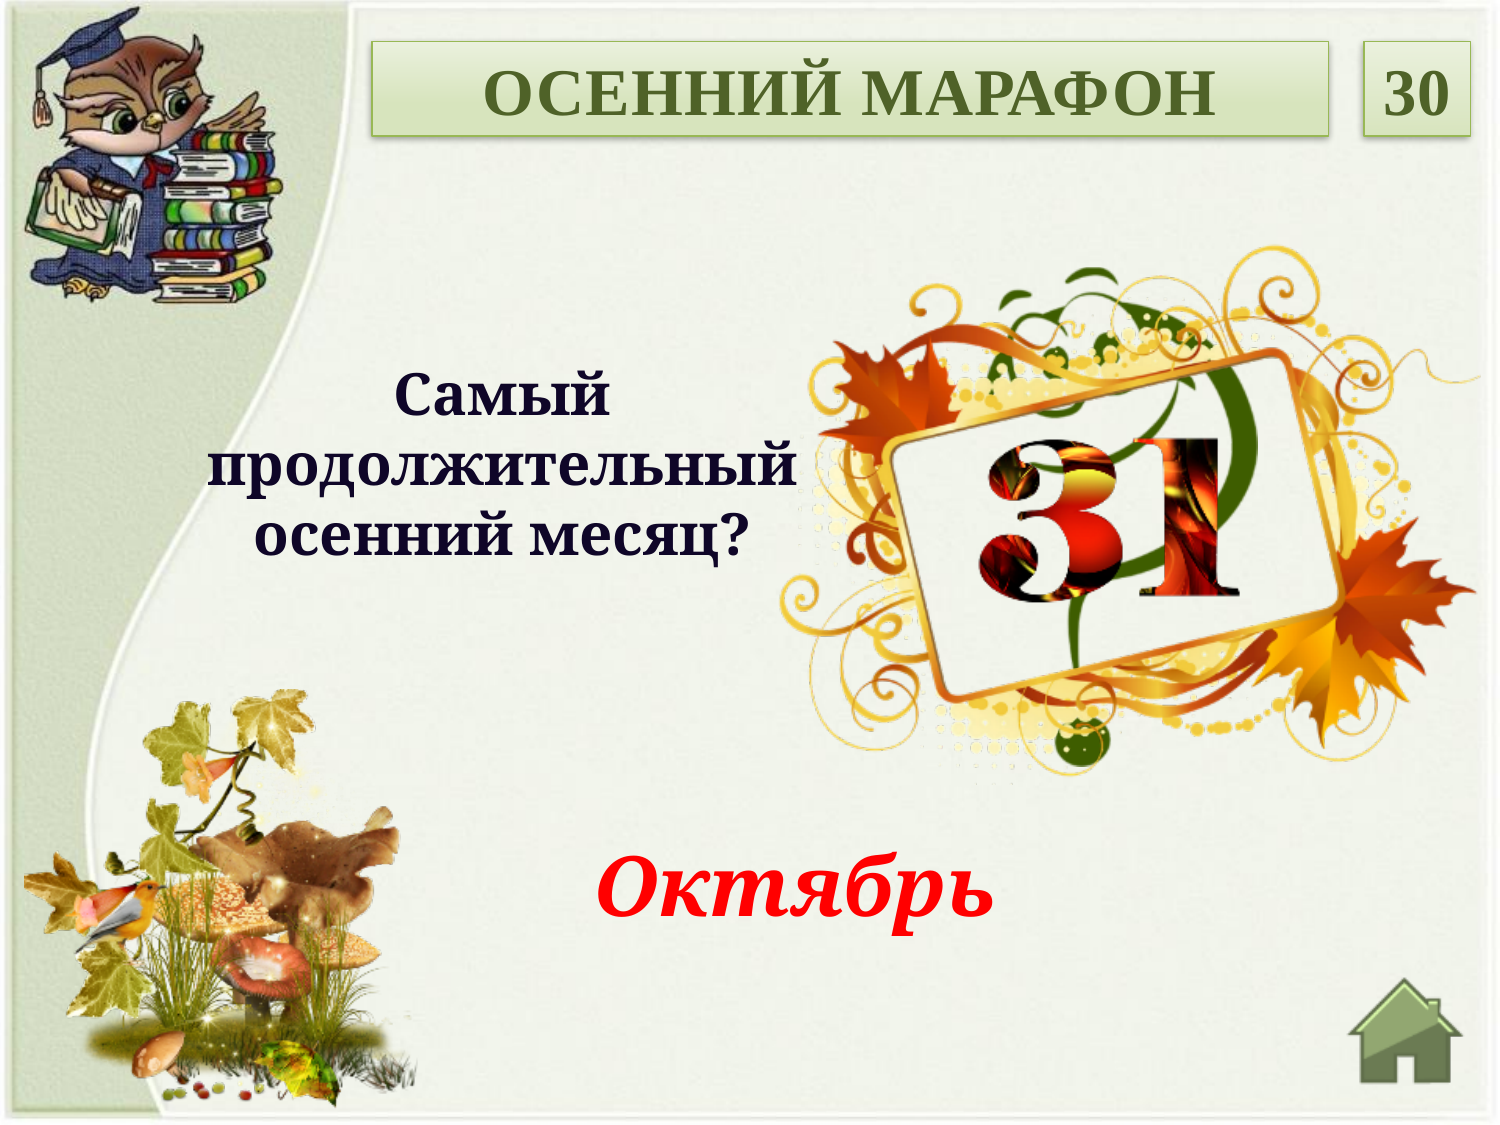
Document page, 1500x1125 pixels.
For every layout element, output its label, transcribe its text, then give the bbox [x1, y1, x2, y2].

text_box Самый продолжительный осенний месяц? [165, 350, 732, 575]
picture [0, 0, 1500, 1125]
text_box Октябрь [463, 825, 1126, 941]
text_box ОСЕННИЙ МАРАФОН [371, 41, 1329, 137]
text_box 30 [1363, 41, 1471, 137]
